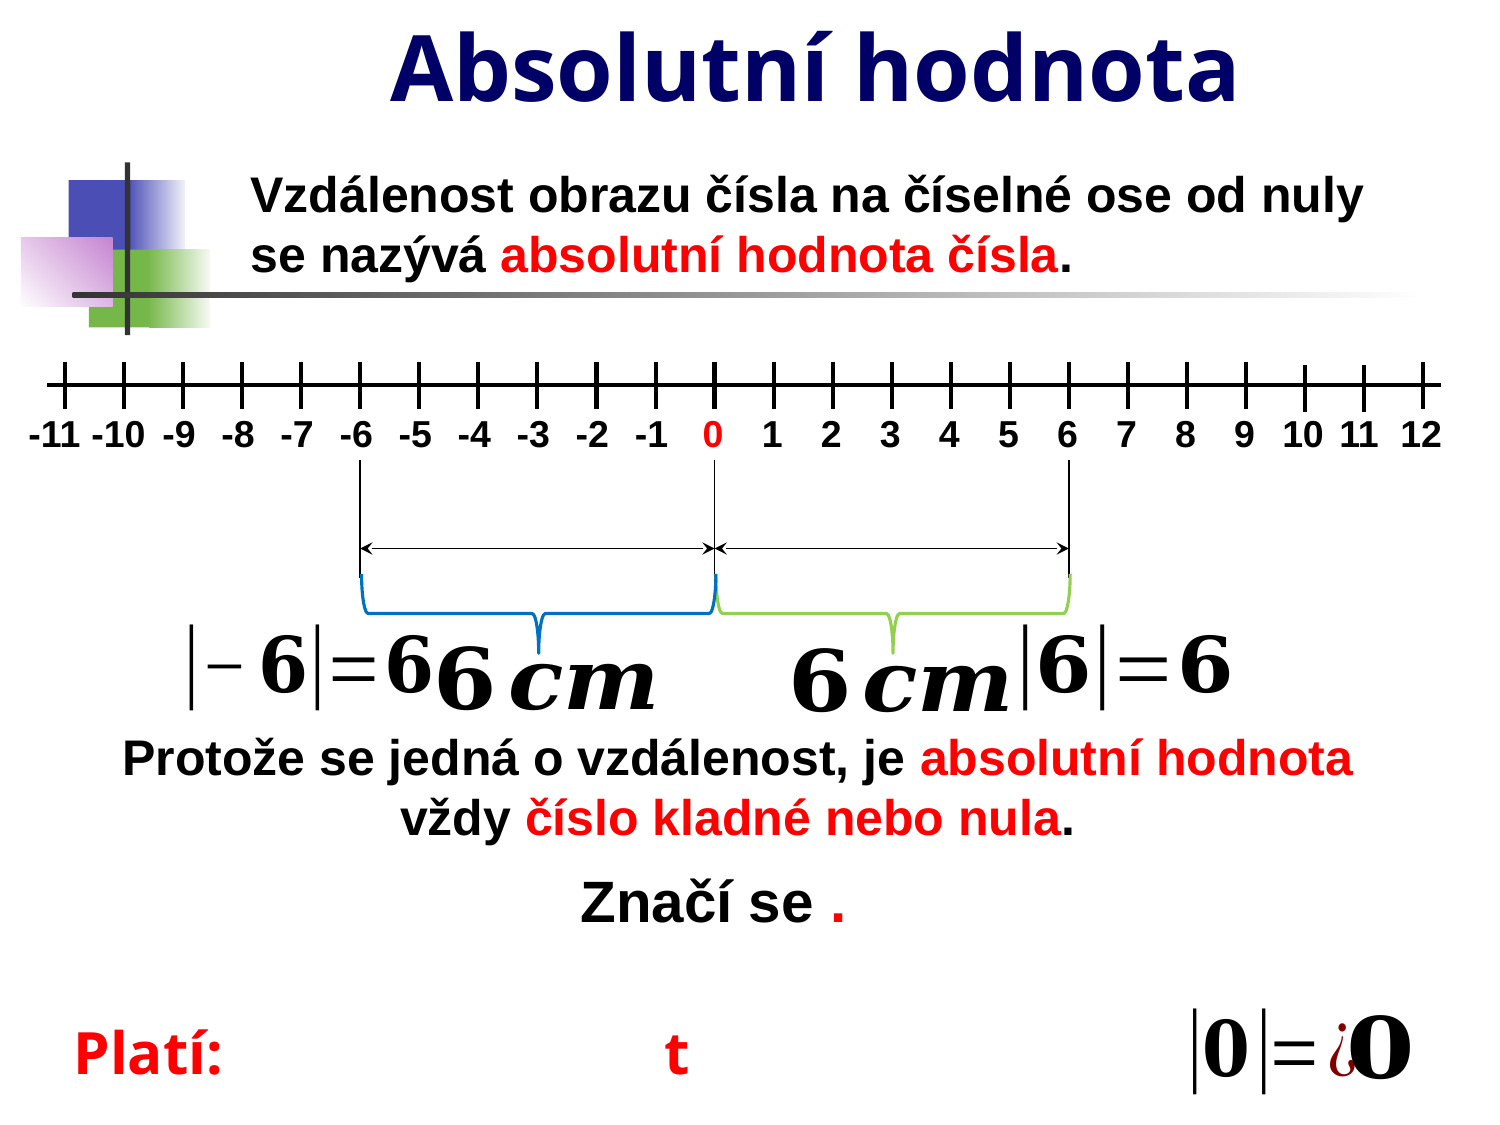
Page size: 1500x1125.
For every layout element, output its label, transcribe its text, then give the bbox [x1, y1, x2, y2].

text_box 12 [1385, 402, 1468, 463]
text_box [716, 573, 1071, 654]
title Absolutní hodnota [348, 18, 1284, 128]
text_box -8 [237, 402, 275, 463]
text_box 10 [1267, 402, 1324, 463]
text_box 3 [865, 402, 916, 463]
text_box -1 [629, 402, 691, 463]
text_box 4 [924, 402, 976, 463]
text_box 6 [1042, 402, 1094, 463]
text_box 8 [1160, 402, 1219, 463]
text_box Protože se jedná o vzdálenost, je absolutní hodnota vždy číslo kladné nebo nula. [0, 738, 1490, 833]
text_box -10 [103, 402, 166, 463]
text_box -6 [336, 402, 390, 463]
text_box -4 [448, 402, 514, 463]
text_box 9 [1219, 402, 1267, 463]
text_box -9 [166, 402, 237, 463]
text_box 7 [1101, 402, 1153, 463]
text_box 5 [983, 402, 1035, 463]
text_box -2 [567, 402, 629, 463]
text_box -3 [514, 402, 567, 463]
text_box Vzdálenost obrazu čísla na číselné ose od nuly se nazývá absolutní hodnota čísla. [236, 154, 1410, 290]
text_box [361, 573, 716, 654]
text_box 1 [747, 402, 798, 463]
text_box -7 [275, 402, 336, 463]
text_box 2 [806, 402, 863, 463]
text_box 0 [691, 402, 740, 463]
text_box -5 [390, 402, 448, 463]
text_box 11 [1324, 402, 1385, 463]
text_box -11 [13, 402, 103, 463]
